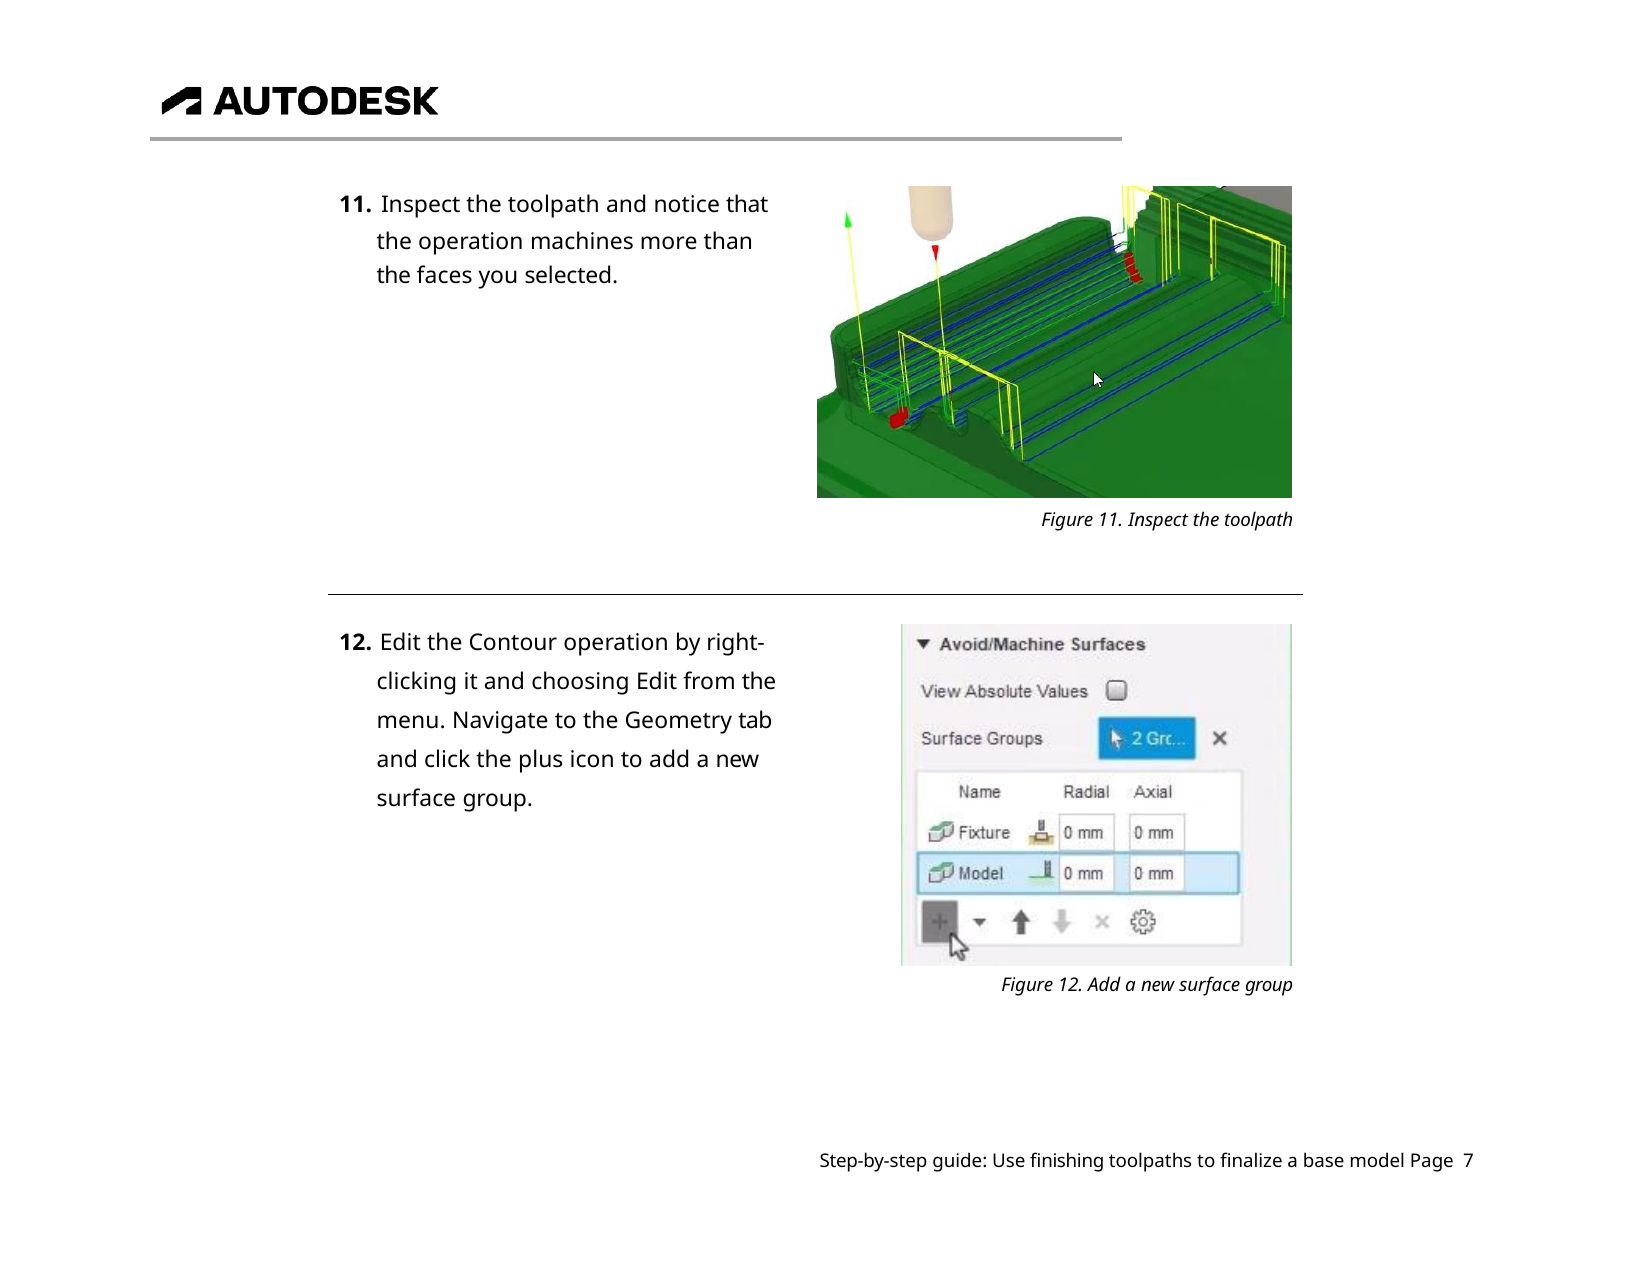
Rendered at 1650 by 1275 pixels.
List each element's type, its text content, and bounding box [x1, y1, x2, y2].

slide_number Step-by-step guide: Use finishing toolpaths to finalize a base model Page 10 [817, 1145, 1509, 1275]
picture [161, 86, 439, 115]
picture [900, 624, 1292, 966]
table_header Figure 11. Inspect the toolpath [805, 187, 1303, 594]
table_cell Figure 12. Add a new surface group [805, 595, 1303, 1011]
picture [817, 186, 1293, 498]
table_header 11. Inspect the toolpath and notice that the operation machines more than the faces you selected. [328, 187, 805, 594]
table_cell 12. Edit the Contour operation by right- clicking it and choosing Edit from the menu. Navigate to the Geometry tab and click the plus icon to add a new surface group. [328, 595, 805, 1011]
